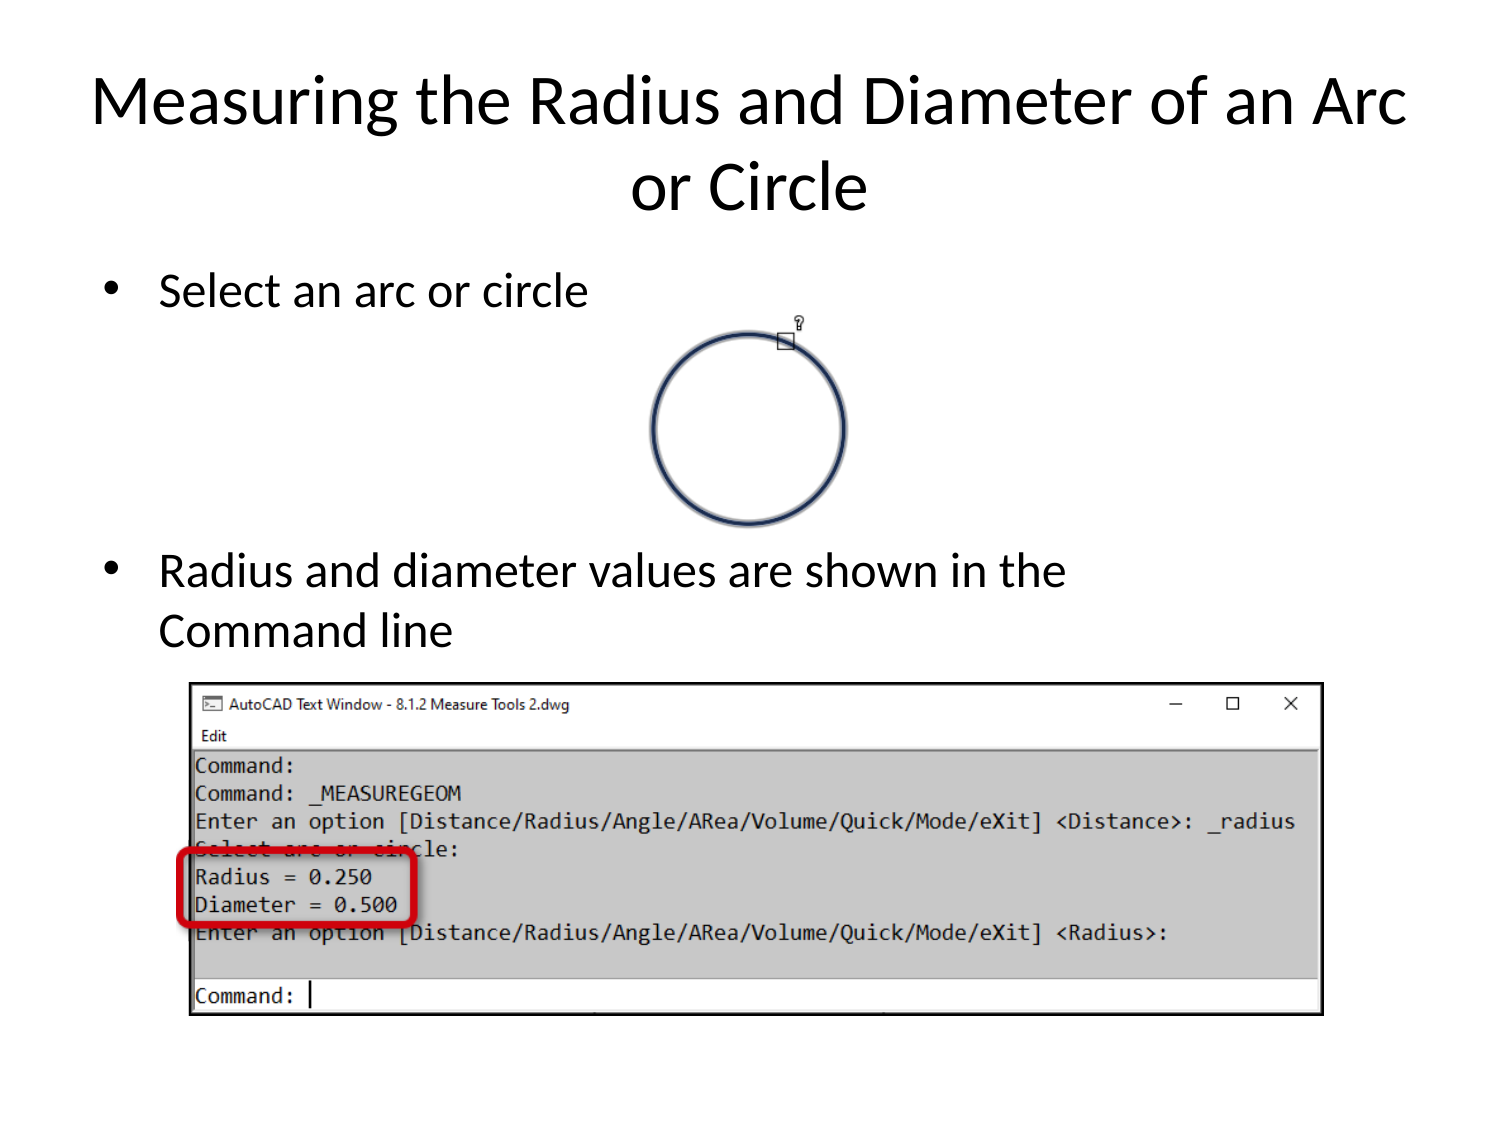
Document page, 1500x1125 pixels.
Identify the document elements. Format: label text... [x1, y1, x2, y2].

picture [643, 312, 857, 534]
picture [176, 681, 1324, 1017]
title Measuring the Radius and Diameter of an Arc or Circle [75, 45, 1425, 233]
list Select an arc or circle Radius and diameter values are shown in the Command line [87, 249, 1213, 950]
